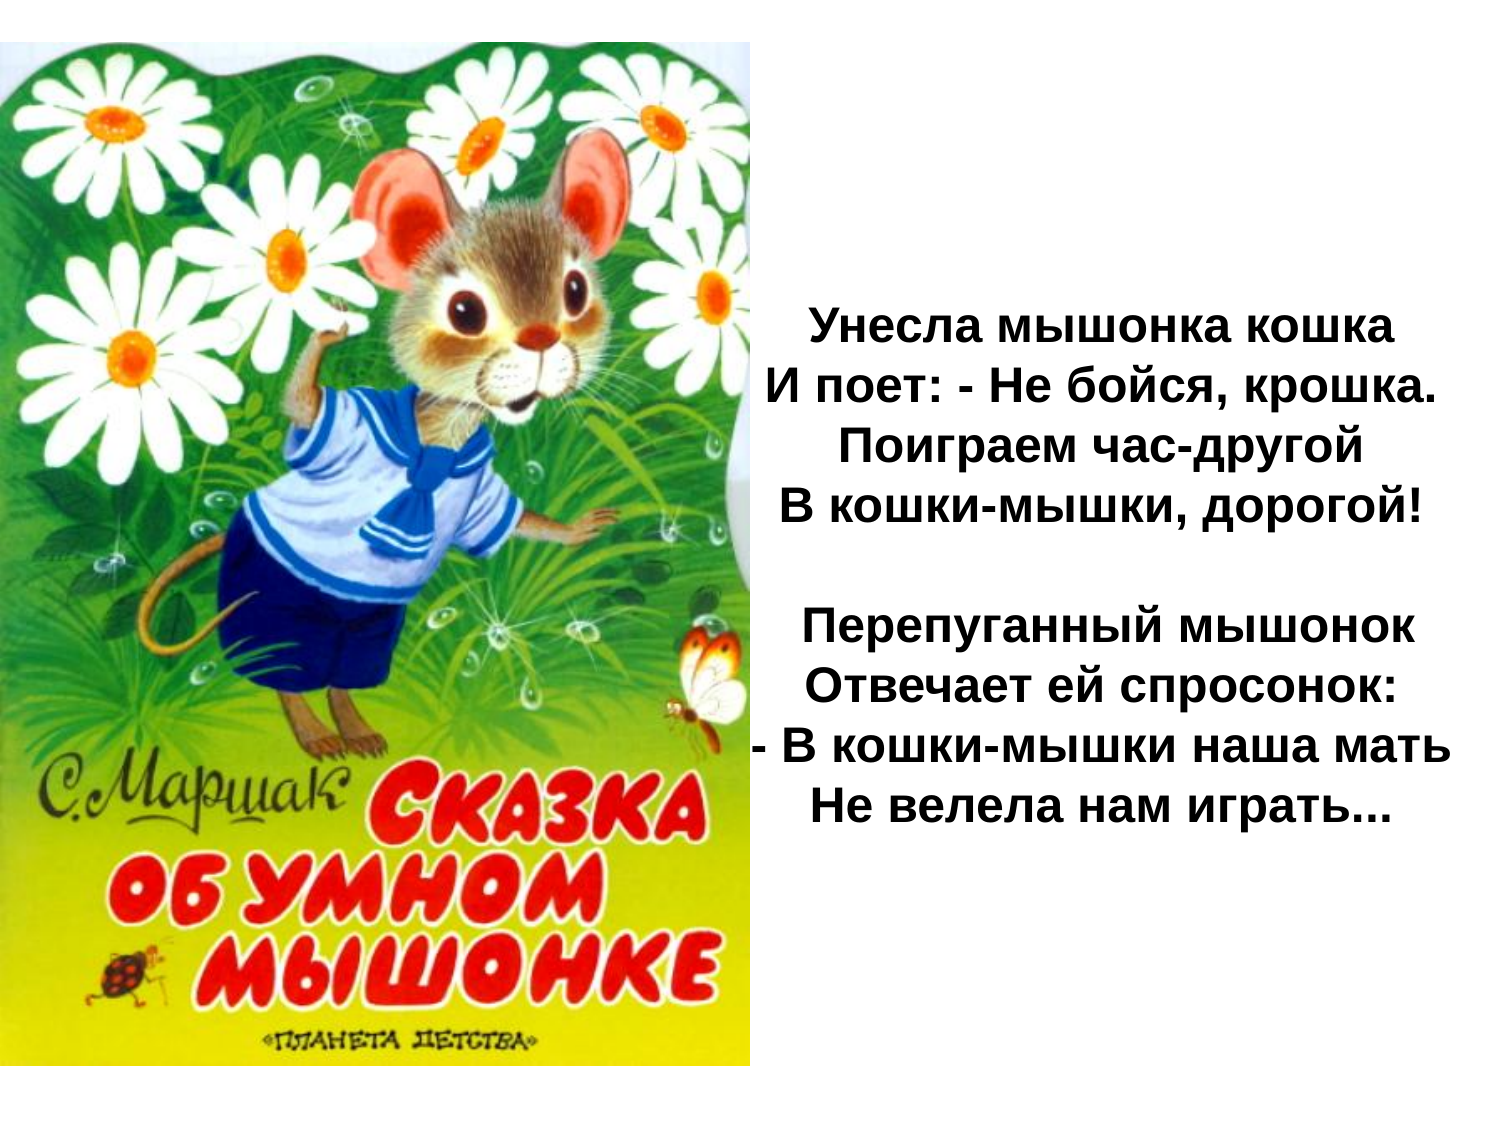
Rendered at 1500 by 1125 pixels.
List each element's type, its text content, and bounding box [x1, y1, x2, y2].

picture [0, 42, 750, 1067]
text_box Унесла мышонка кошка И поет: - Не бойся, крошка. Поиграем час-другой В кошки-мышки, дорогой! Перепуганный мышонок Отвечает ей спросонок: - В кошки-мышки наша мать Не велела нам играть... [755, 208, 1500, 917]
